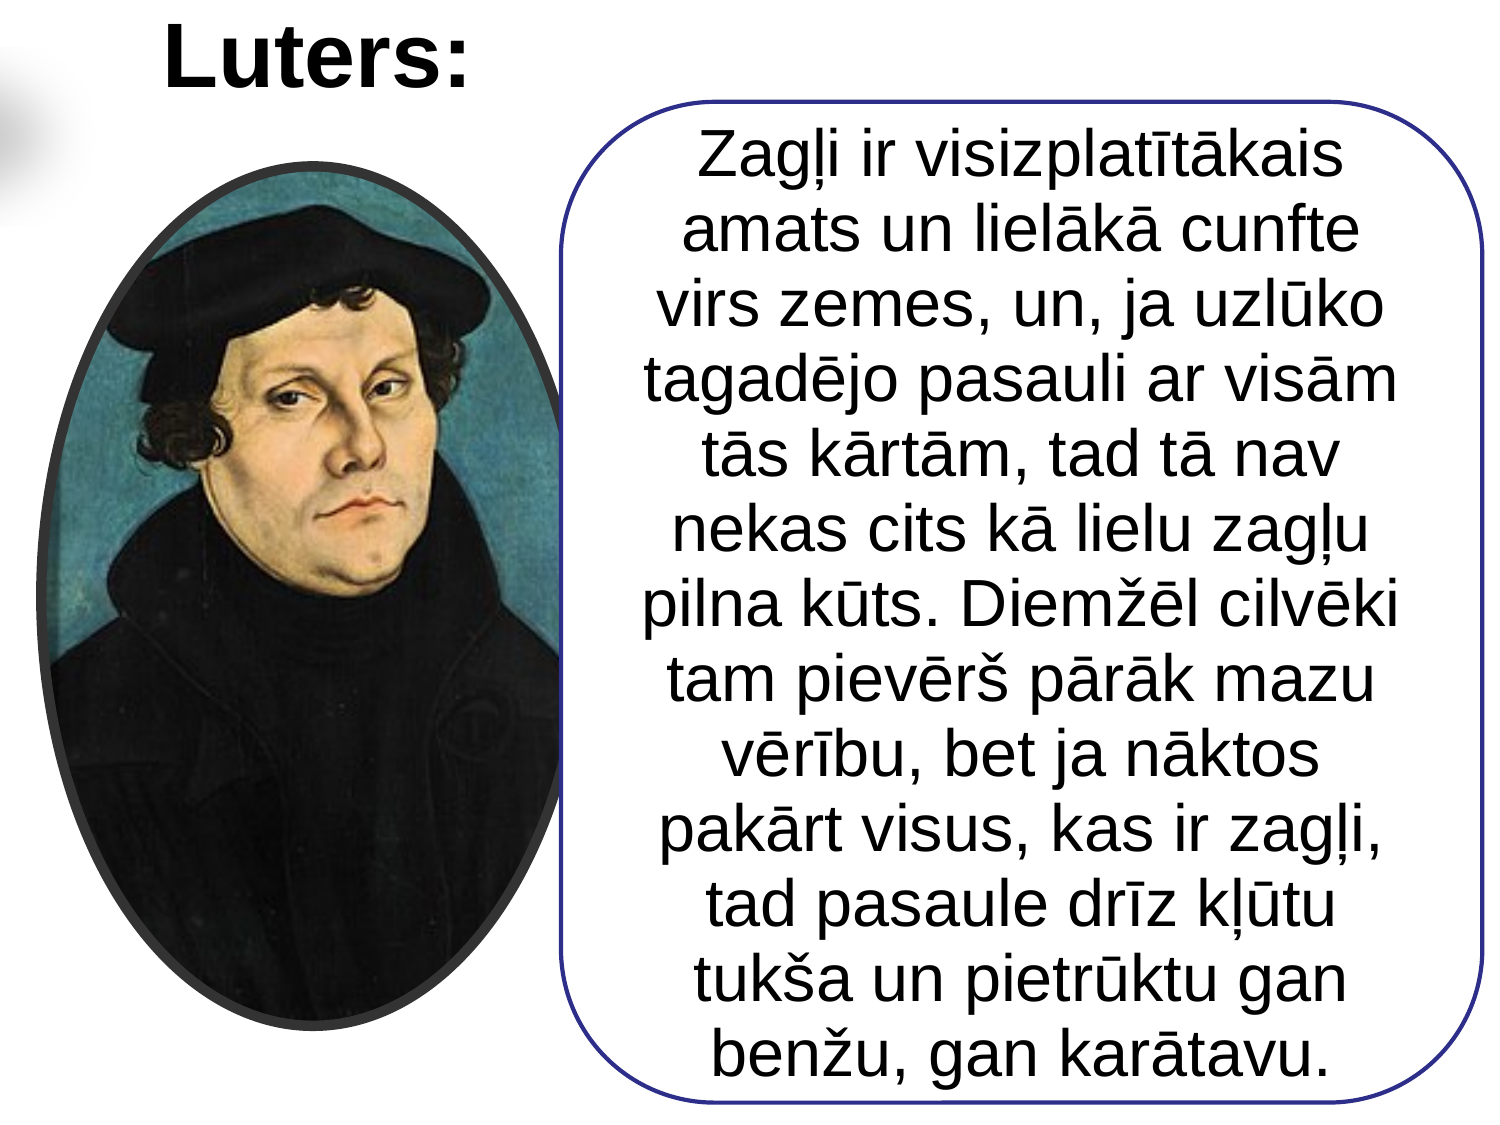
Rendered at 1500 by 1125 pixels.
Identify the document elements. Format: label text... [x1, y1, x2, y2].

text_box Zagļi ir visizplatītākais amats un lielākā cunfte virs zemes, un, ja uzlūko tagadējo pasauli ar visām tās kārtām, tad tā nav nekas cits kā lielu zagļu pilna kūts. Diemžēl cilvēki tam pievērš pārāk mazu vērību, bet ja nāktos pakārt visus, kas ir zagļi, tad pasaule drīz kļūtu tukša un pietrūktu gan benžu, gan karātavu. [583, 102, 1485, 1105]
picture [41, 166, 585, 1027]
title Luters: [147, 0, 1500, 102]
slide_number 3 [1358, 1072, 1426, 1103]
